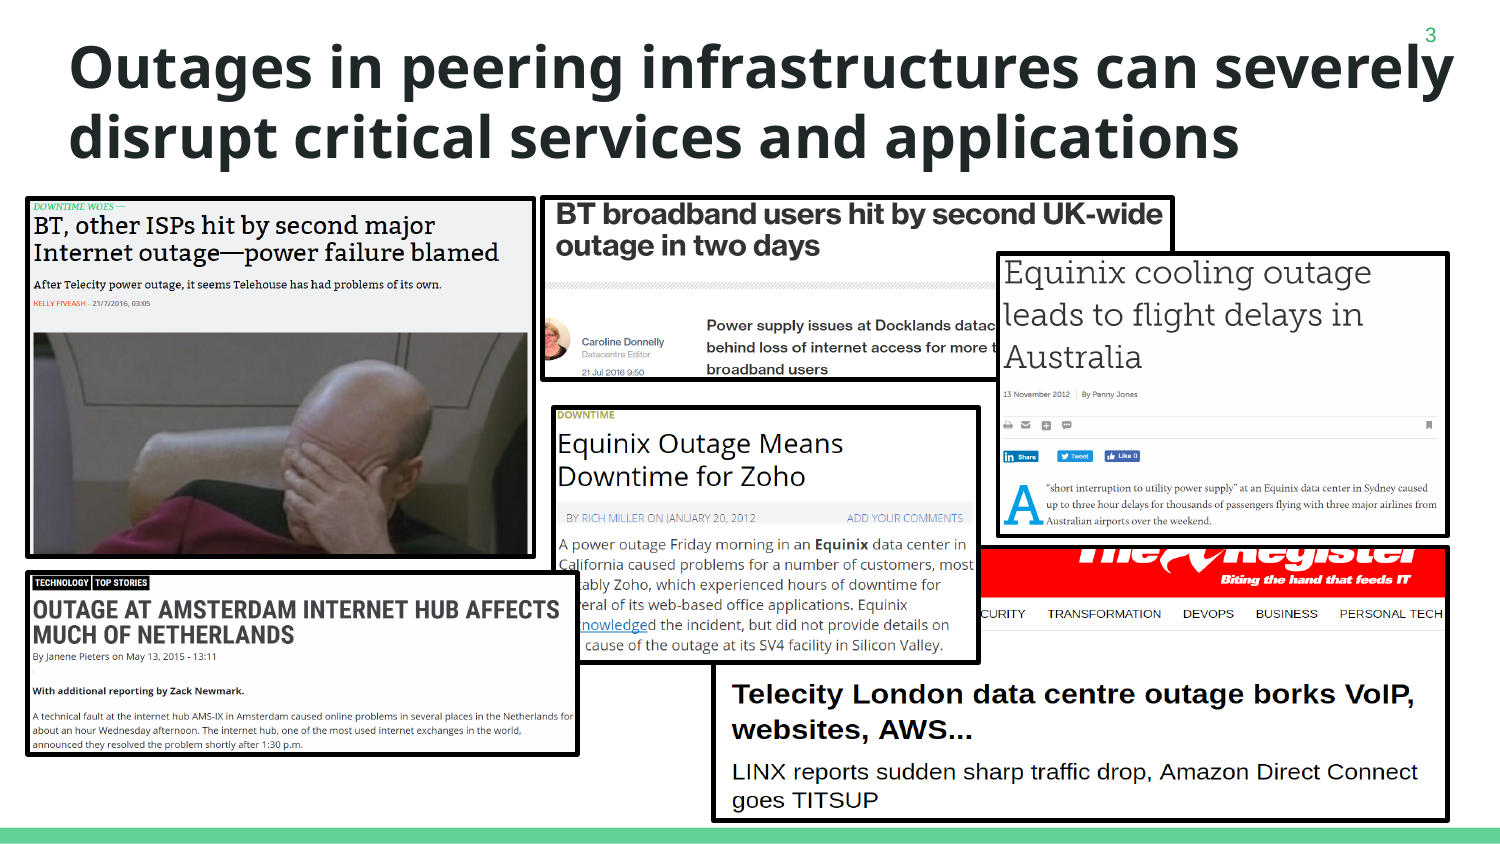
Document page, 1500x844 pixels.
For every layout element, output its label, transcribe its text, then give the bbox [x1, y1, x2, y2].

title Outages in peering infrastructures can severely disrupt critical services and applications [53, 15, 1479, 110]
slide_number 3 [1410, 1, 1500, 67]
picture [29, 409, 1446, 819]
picture [544, 199, 1446, 534]
picture [29, 200, 532, 555]
